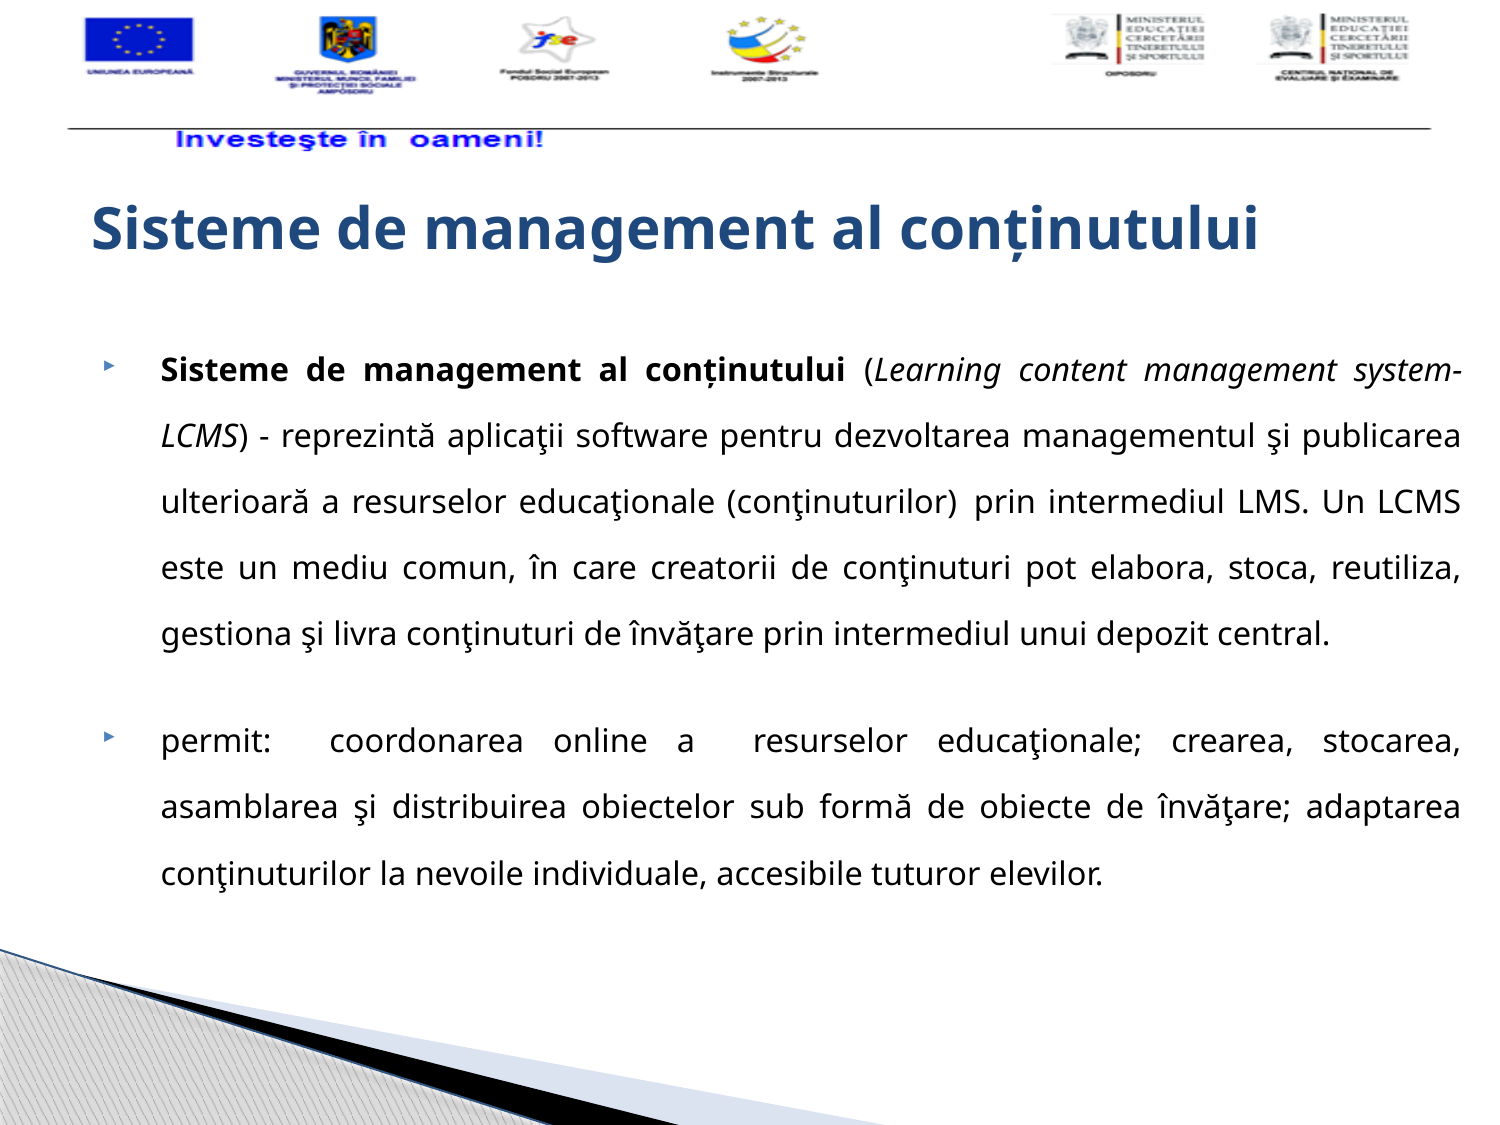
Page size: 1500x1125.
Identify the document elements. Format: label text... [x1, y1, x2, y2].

picture [17, 0, 1483, 166]
list Sisteme de management al conţinutului (Learning content management system- LCMS) - reprezintă aplicaţii software pentru dezvoltarea managementul şi publicarea ulterioară a resurselor educaţionale (conţinuturilor) prin intermediul LMS. Un LCMS este un mediu comun, în care creatorii de conţinuturi pot elabora, stoca, reutiliza, gestiona şi livra conţinuturi de învăţare prin intermediul unui depozit central. permit: coordonarea online a resurselor educaţionale; crearea, stocarea, asamblarea şi distribuirea obiectelor sub formă de obiecte de învăţare; adaptarea conţinuturilor la nevoile individuale, accesibile tuturor elevilor. [87, 314, 1479, 976]
title Sisteme de management al conţinutului [76, 176, 1302, 303]
